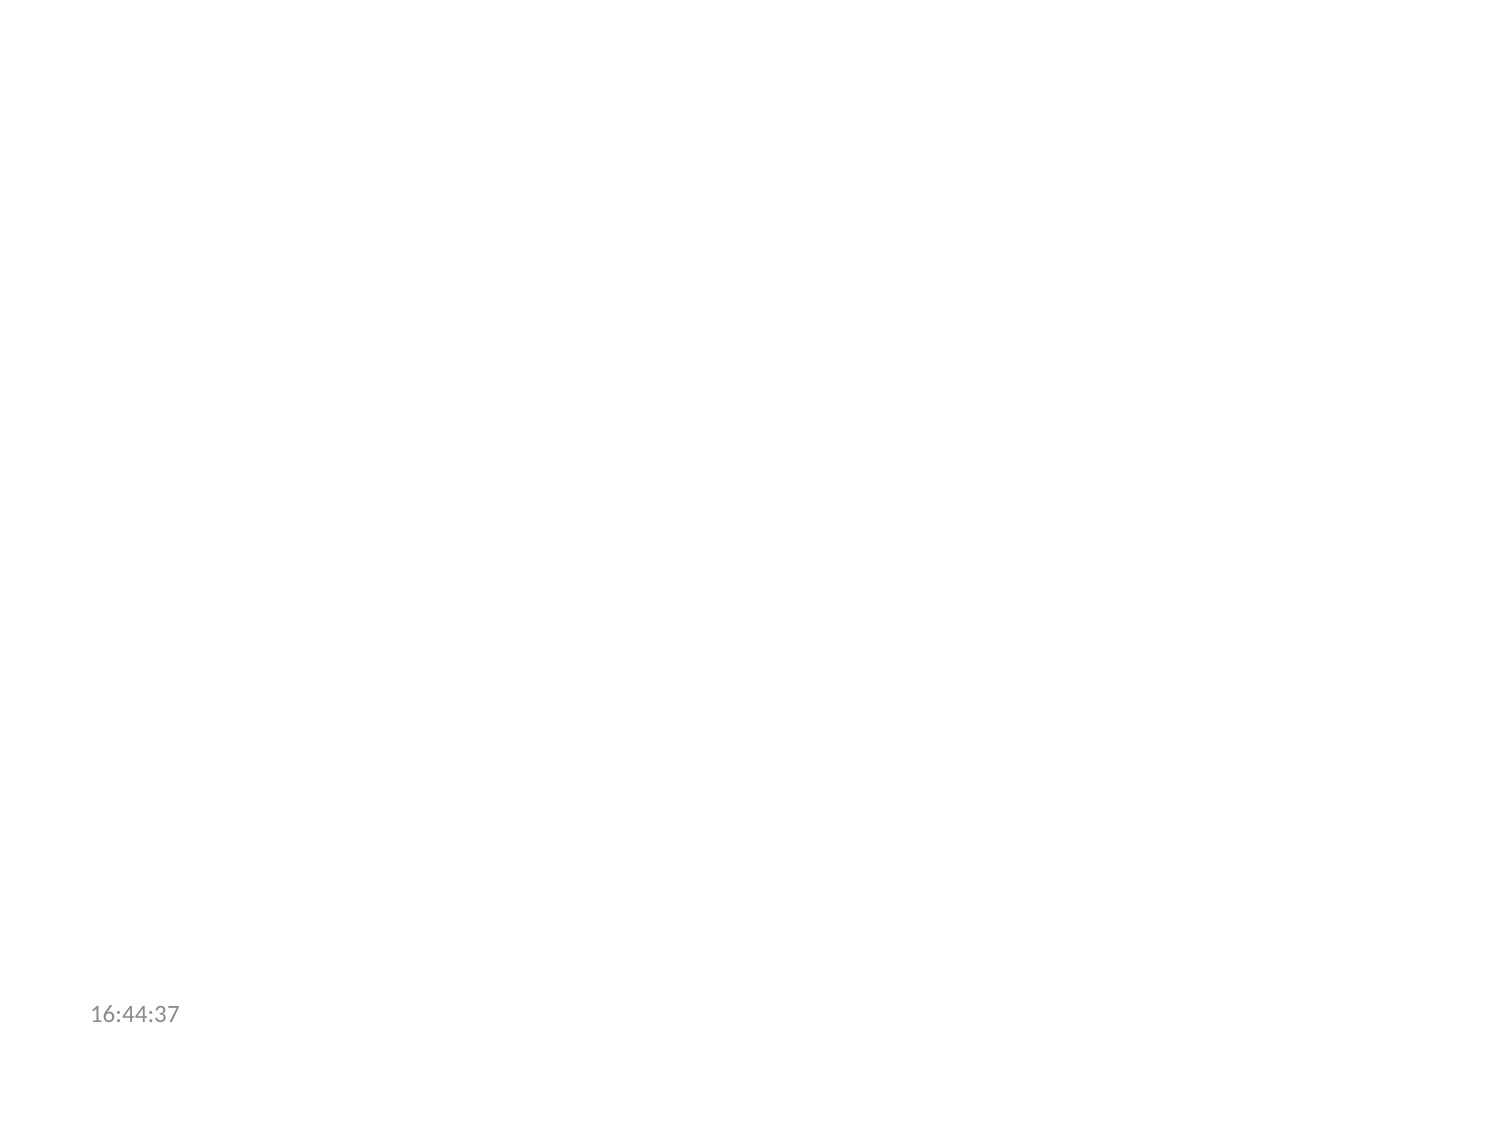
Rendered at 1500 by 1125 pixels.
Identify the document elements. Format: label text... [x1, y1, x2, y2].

text_box 15:35:09 [75, 982, 425, 1043]
